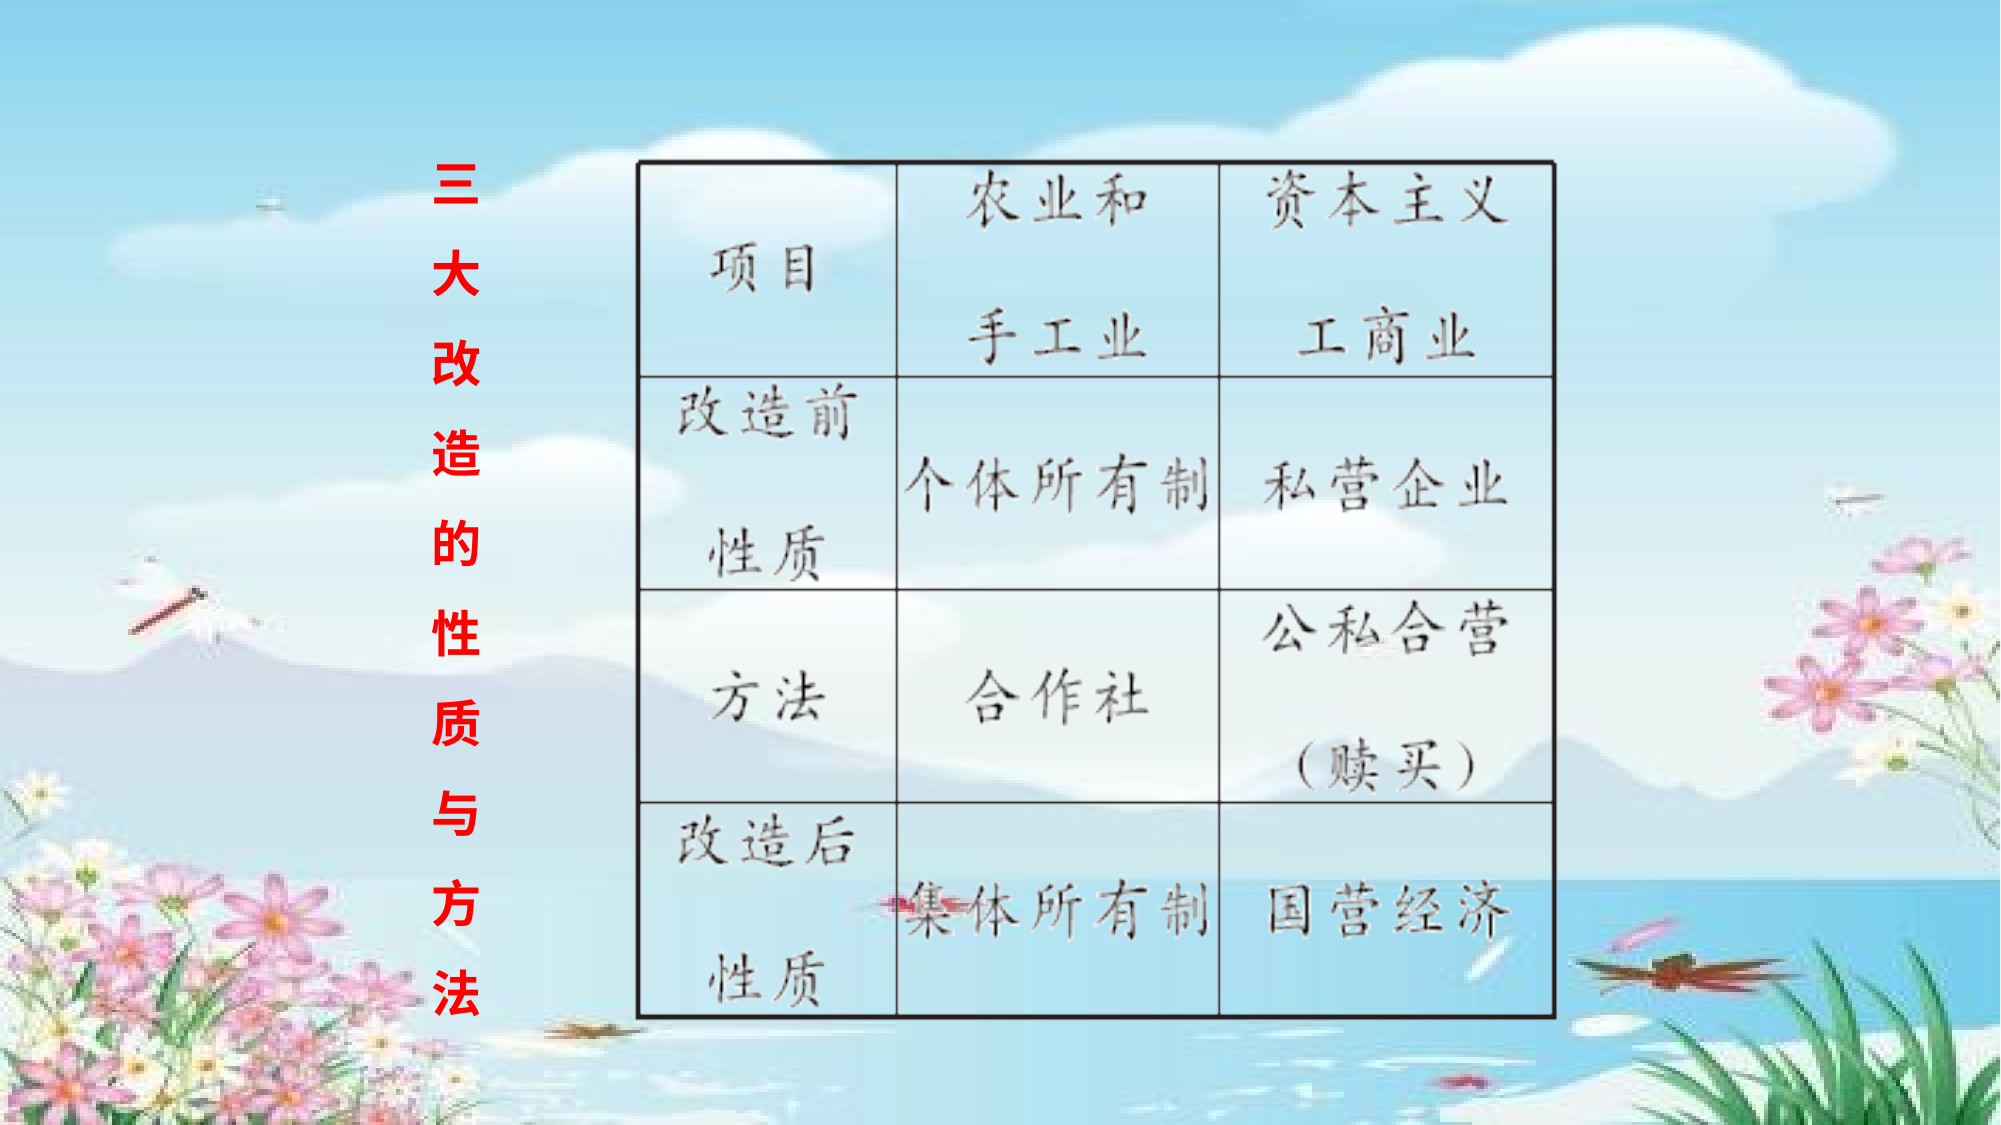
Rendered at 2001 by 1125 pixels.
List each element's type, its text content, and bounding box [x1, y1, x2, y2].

text_box 三大改造的性质与方法 [416, 114, 517, 1030]
picture [0, 0, 2001, 1125]
